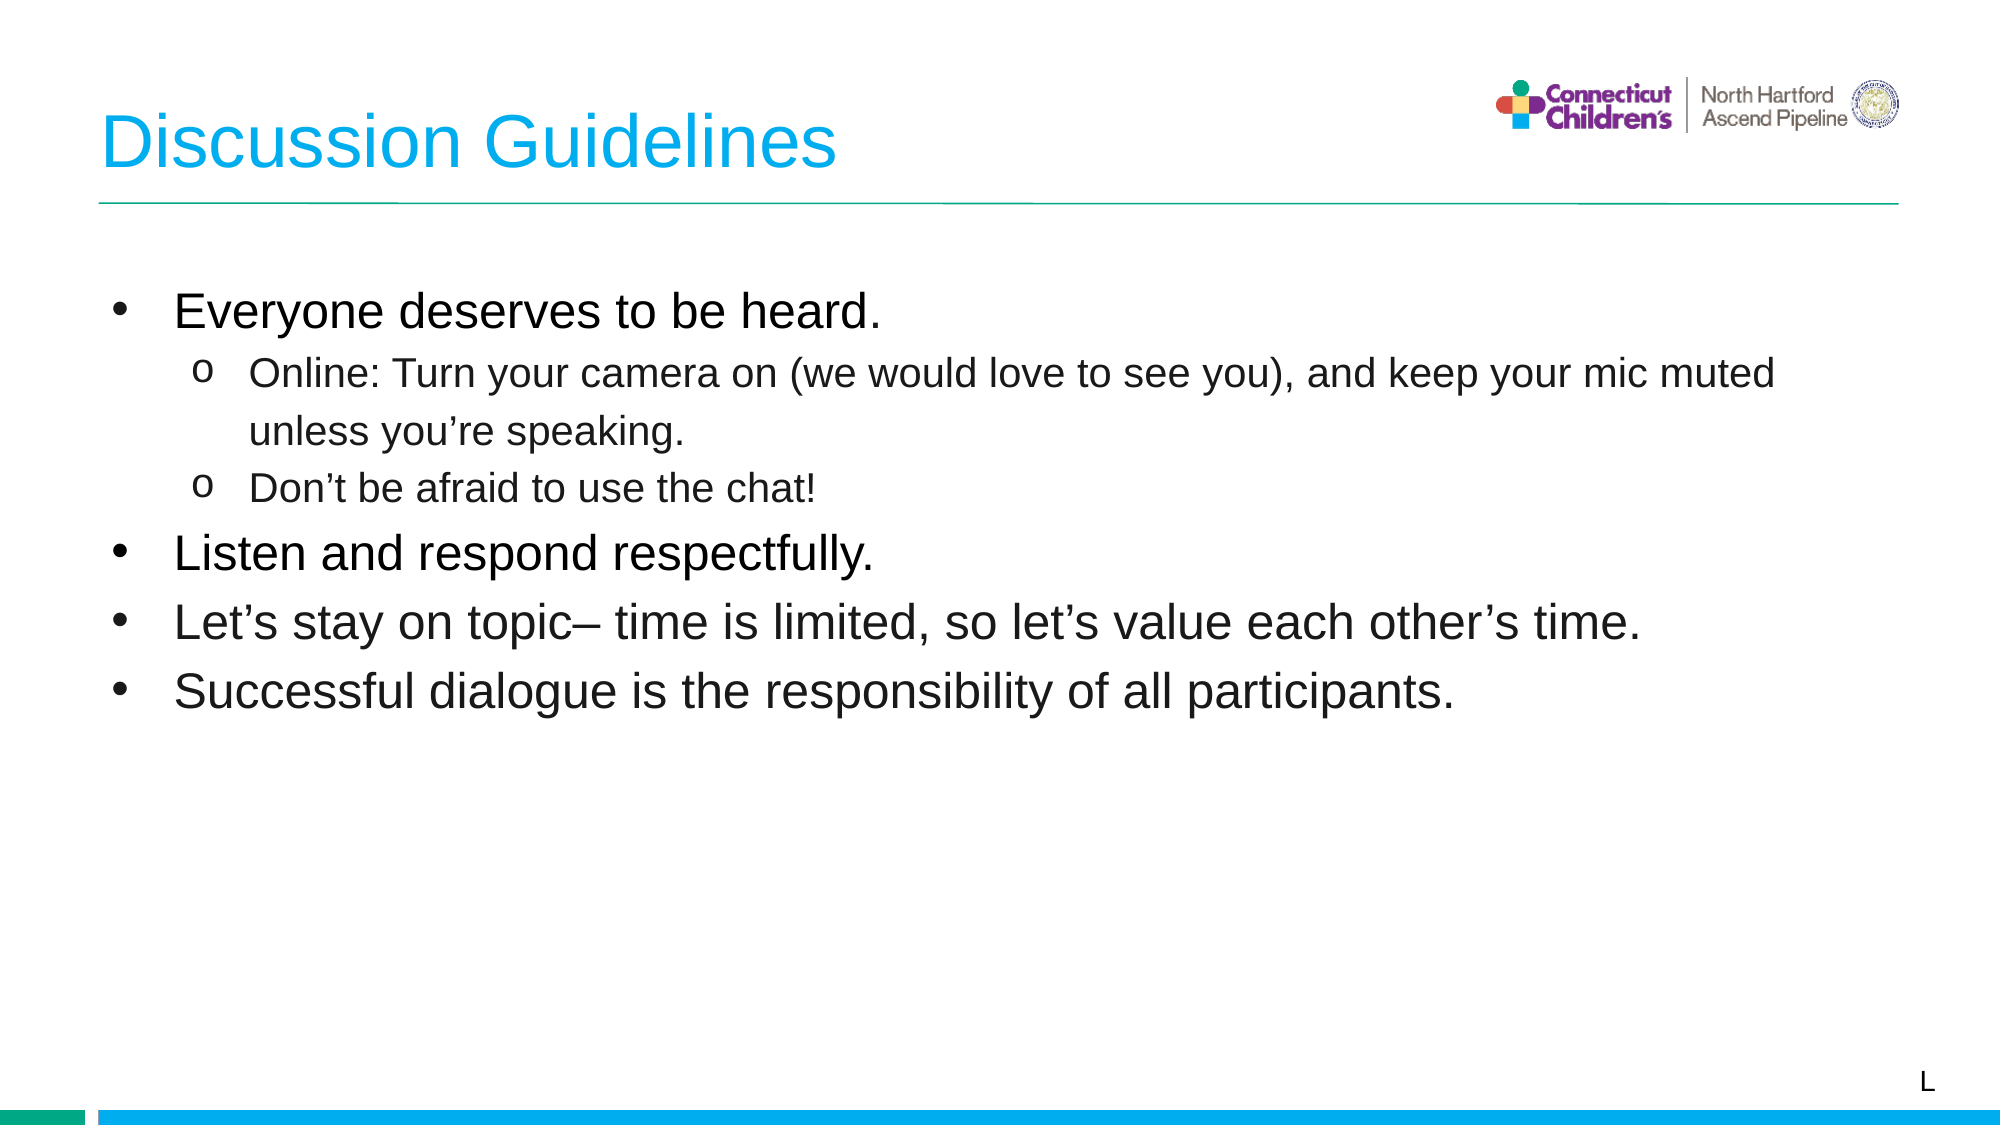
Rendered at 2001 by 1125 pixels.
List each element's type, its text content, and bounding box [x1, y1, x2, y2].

text_box L [1904, 1047, 2000, 1112]
title Discussion Guidelines [98, 62, 1498, 224]
picture [1498, 77, 1899, 133]
list Everyone deserves to be heard. Online: Turn your camera on (we would love to see you), and keep your mic muted unless you’re speaking. Don’t be afraid to use the chat! Listen and respond respectfully. Let’s stay on topic– time is limited, so let’s value each other’s time. Successful dialogue is the responsibility of all participants. [98, 262, 1899, 1054]
